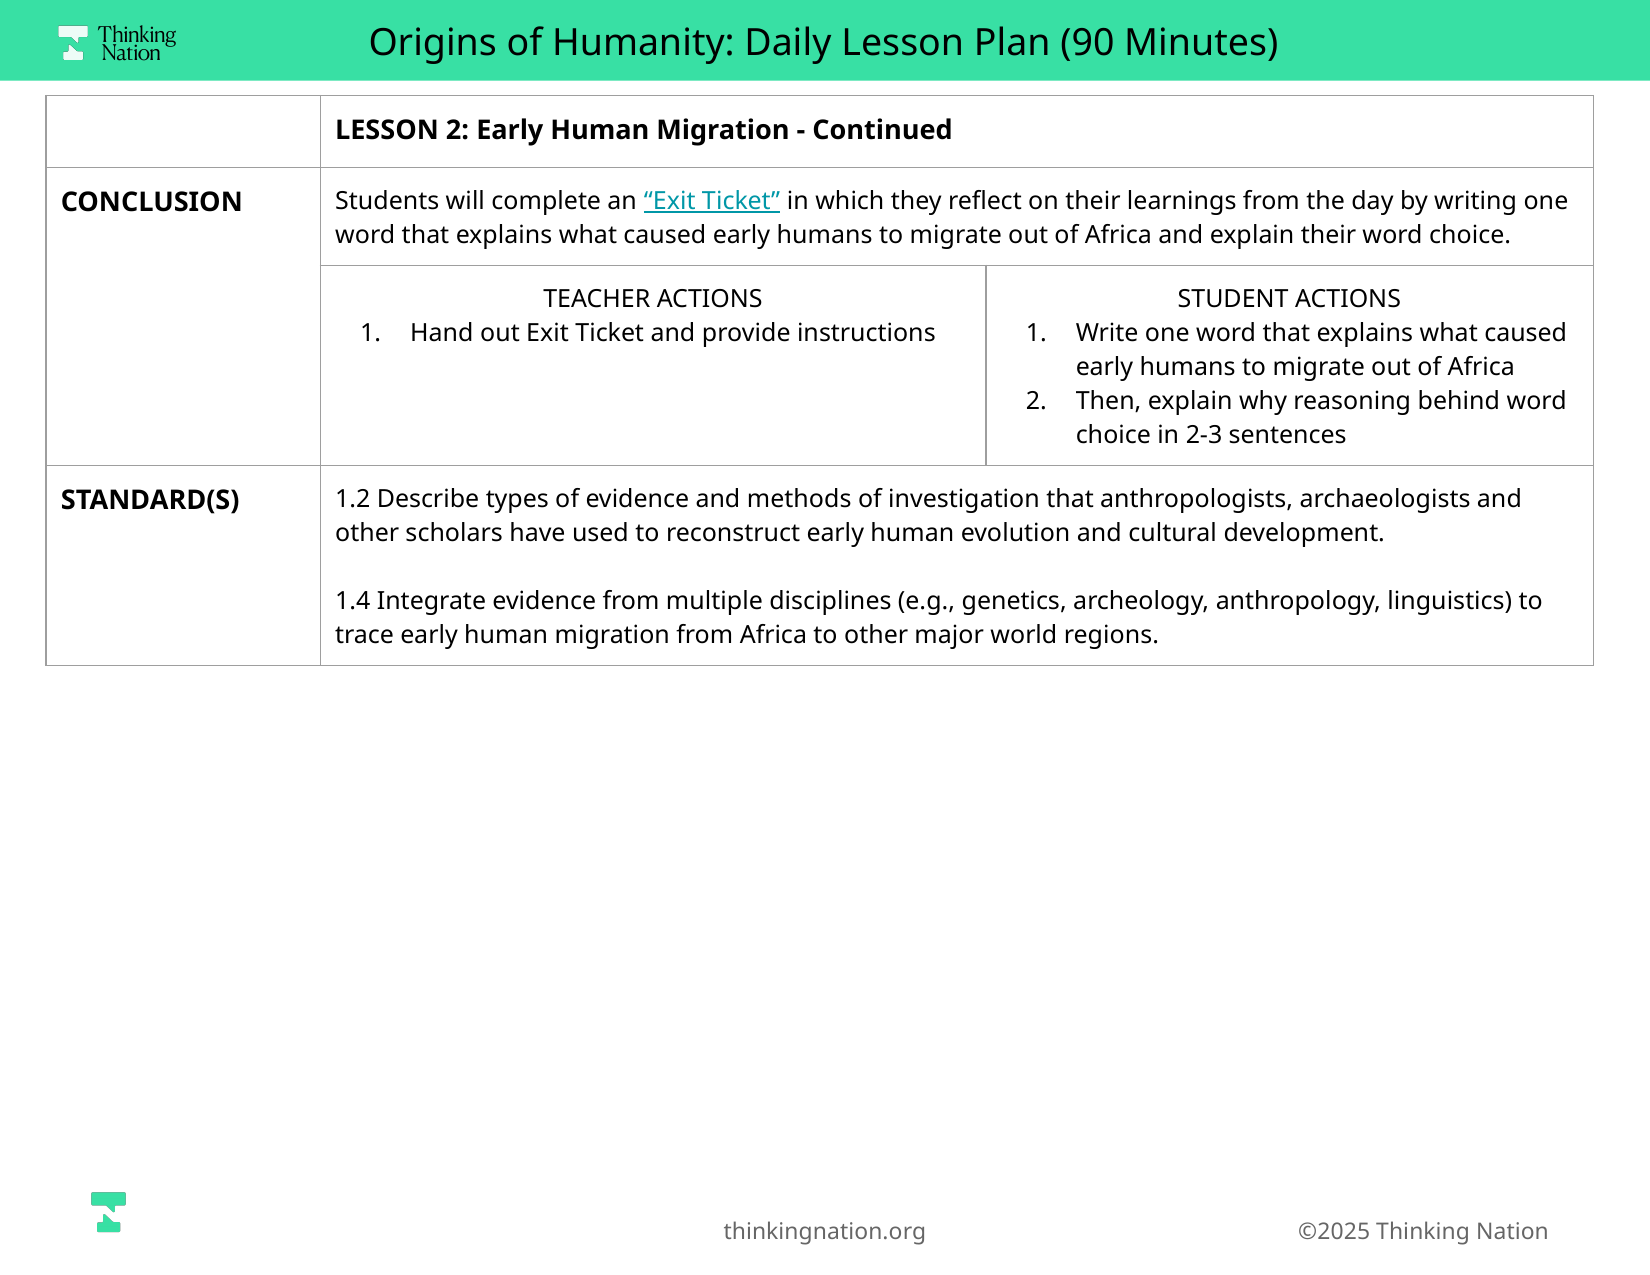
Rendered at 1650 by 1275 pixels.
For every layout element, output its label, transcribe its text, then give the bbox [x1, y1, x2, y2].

text_box Origins of Humanity: Daily Lesson Plan (90 Minutes) [0, 0, 1650, 81]
table_cell STUDENT ACTIONS Write one word that explains what caused early humans to migrate out of Africa Then, explain why reasoning behind word choice in 2-3 sentences [987, 266, 1593, 465]
picture [80, 1184, 136, 1240]
text_box ©2025 Thinking Nation [1174, 1200, 1566, 1240]
table_cell TEACHER ACTIONS Hand out Exit Ticket and provide instructions [321, 266, 985, 465]
picture [45, 14, 180, 85]
table_cell Students will complete an “Exit Ticket” in which they reflect on their learnings from the day by writing one word that explains what caused early humans to migrate out of Africa and explain their word choice. [321, 168, 1593, 265]
table_cell 1.2 Describe types of evidence and methods of investigation that anthropologists, archaeologists and other scholars have used to reconstruct early human evolution and cultural development. 1.4 Integrate evidence from multiple disciplines (e.g., genetics, archeology, anthropology, linguistics) to trace early human migration from Africa to other major world regions. [321, 466, 1593, 665]
table_cell STANDARD(S) [47, 466, 320, 665]
table_cell CONCLUSION [47, 168, 320, 465]
table_header LESSON 2: Early Human Migration - Continued [321, 96, 1593, 167]
table_header [47, 96, 320, 167]
text_box thinkingnation.org [629, 1200, 1021, 1240]
